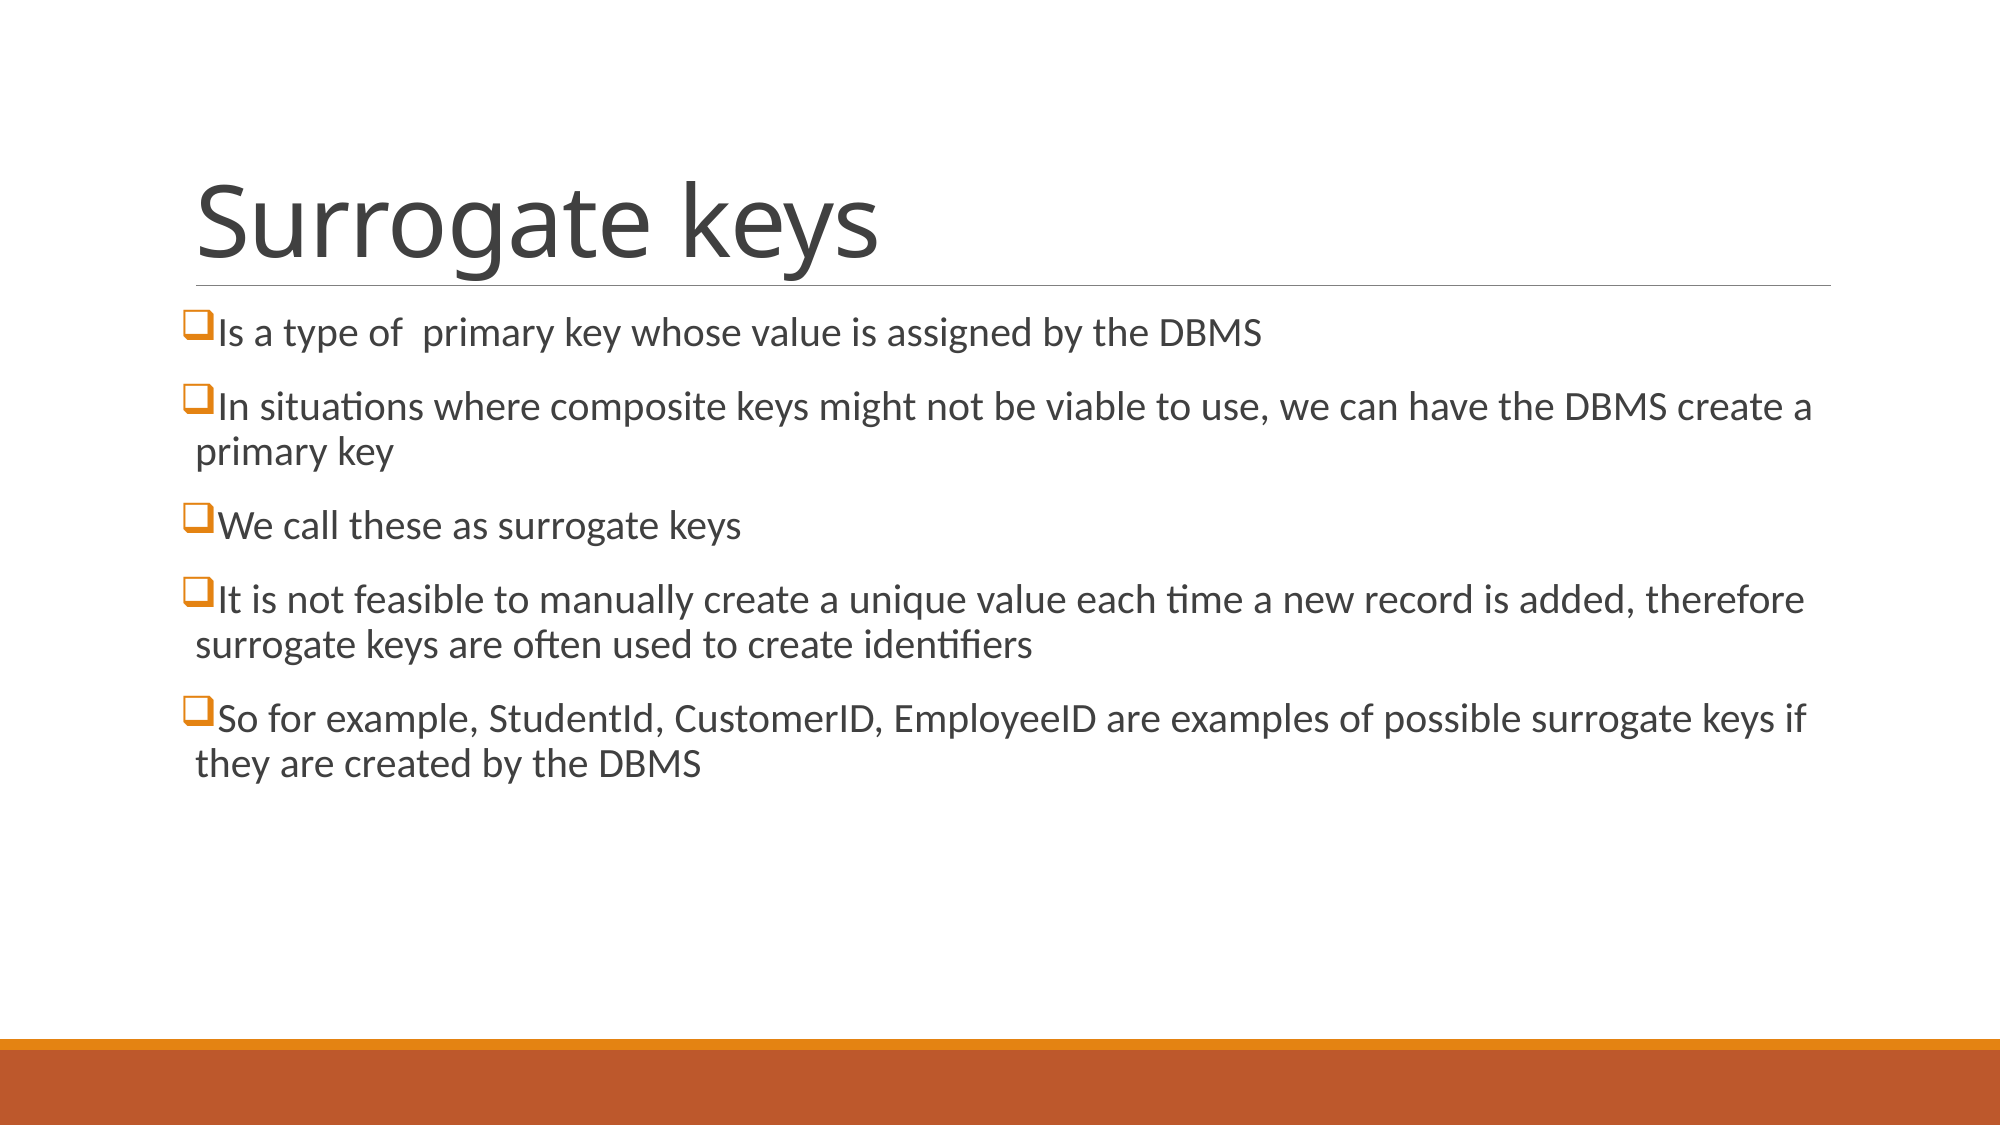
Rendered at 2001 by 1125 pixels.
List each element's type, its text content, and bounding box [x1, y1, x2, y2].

list Is a type of primary key whose value is assigned by the DBMS In situations where composite keys might not be viable to use, we can have the DBMS create a primary key We call these as surrogate keys It is not feasible to manually create a unique value each time a new record is added, therefore surrogate keys are often used to create identifiers So for example, StudentId, CustomerID, EmployeeID are examples of possible surrogate keys if they are created by the DBMS [180, 302, 1830, 963]
title Surrogate keys [180, 47, 1830, 285]
